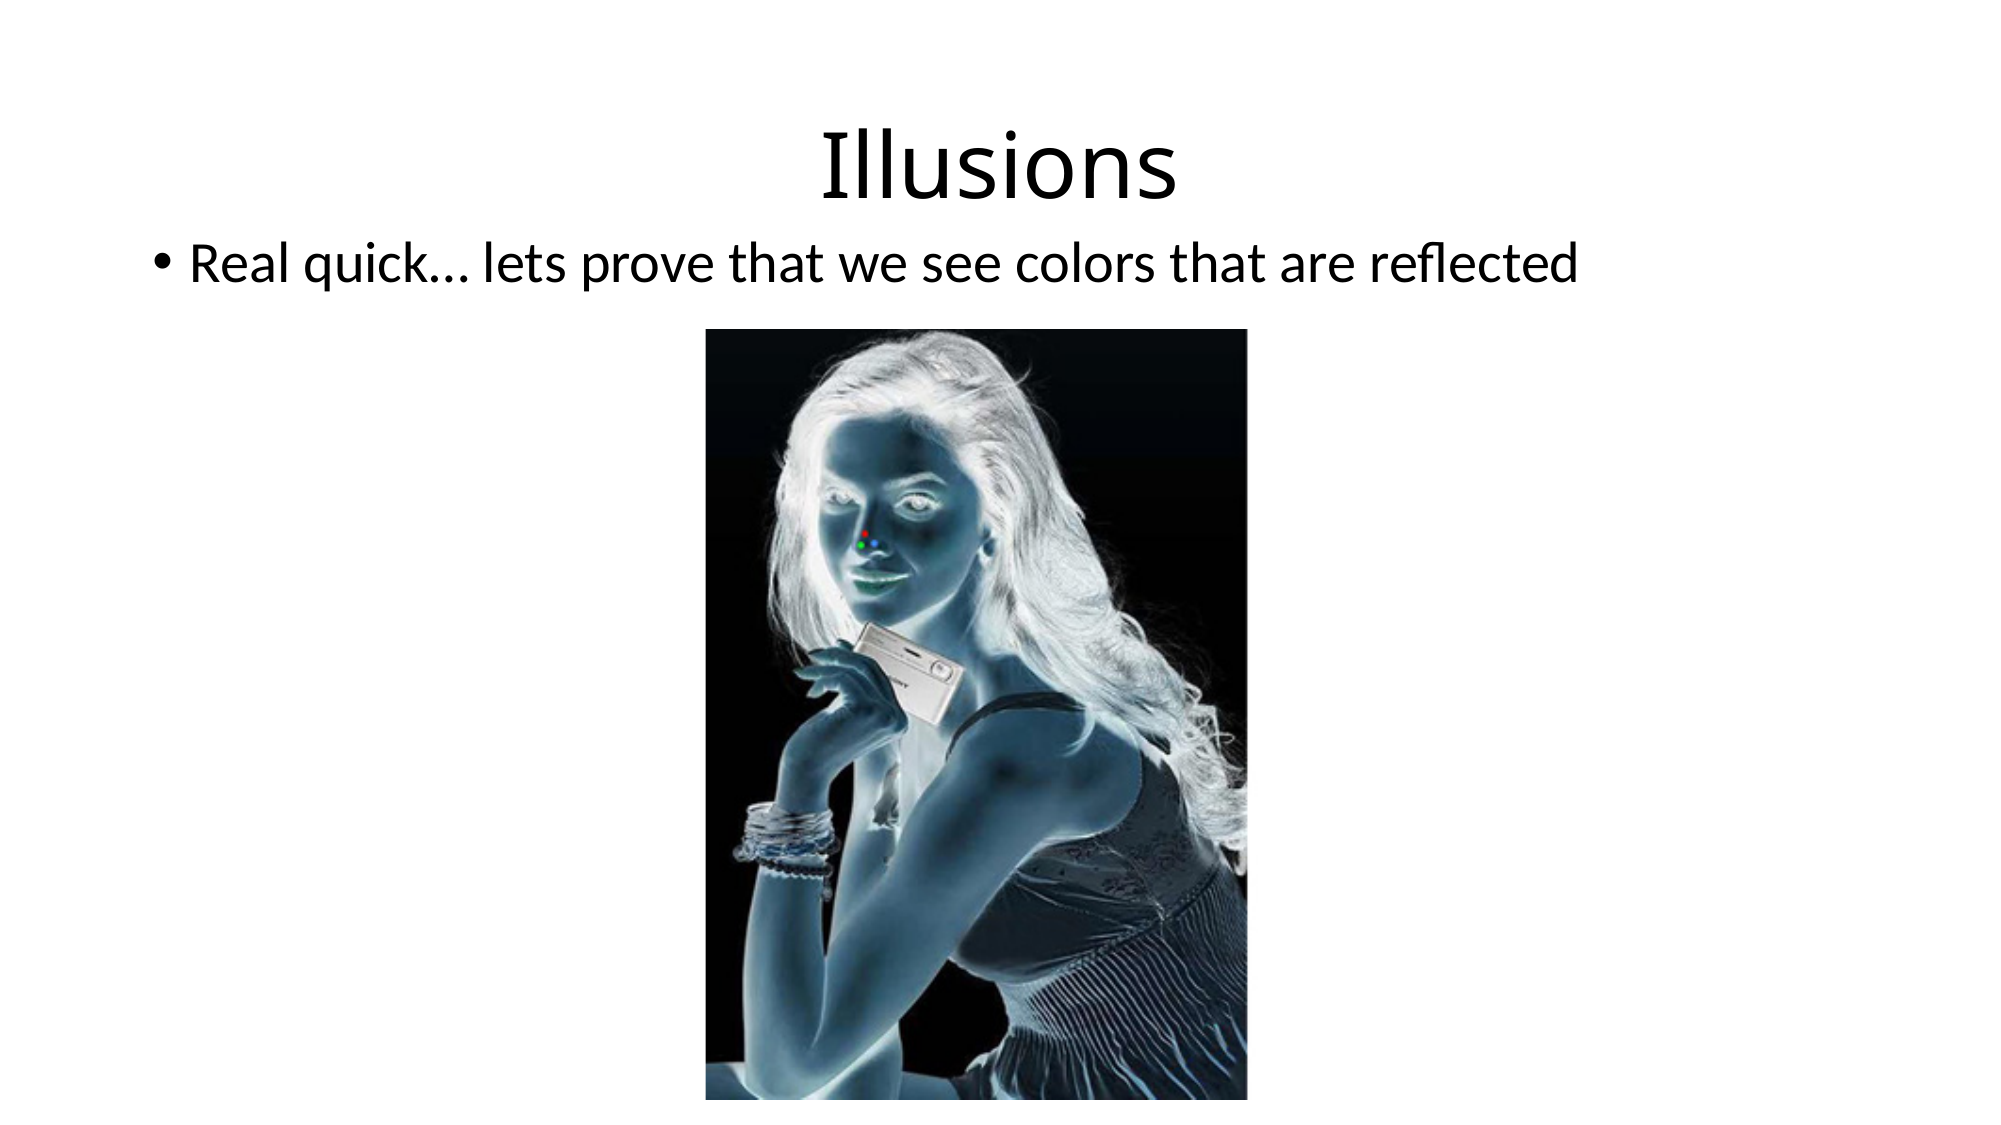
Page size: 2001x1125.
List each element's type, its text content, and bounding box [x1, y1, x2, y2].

list Real quick… lets prove that we see colors that are reflected [137, 225, 1863, 330]
picture [705, 329, 1258, 1104]
title Illusions [137, 59, 1863, 225]
